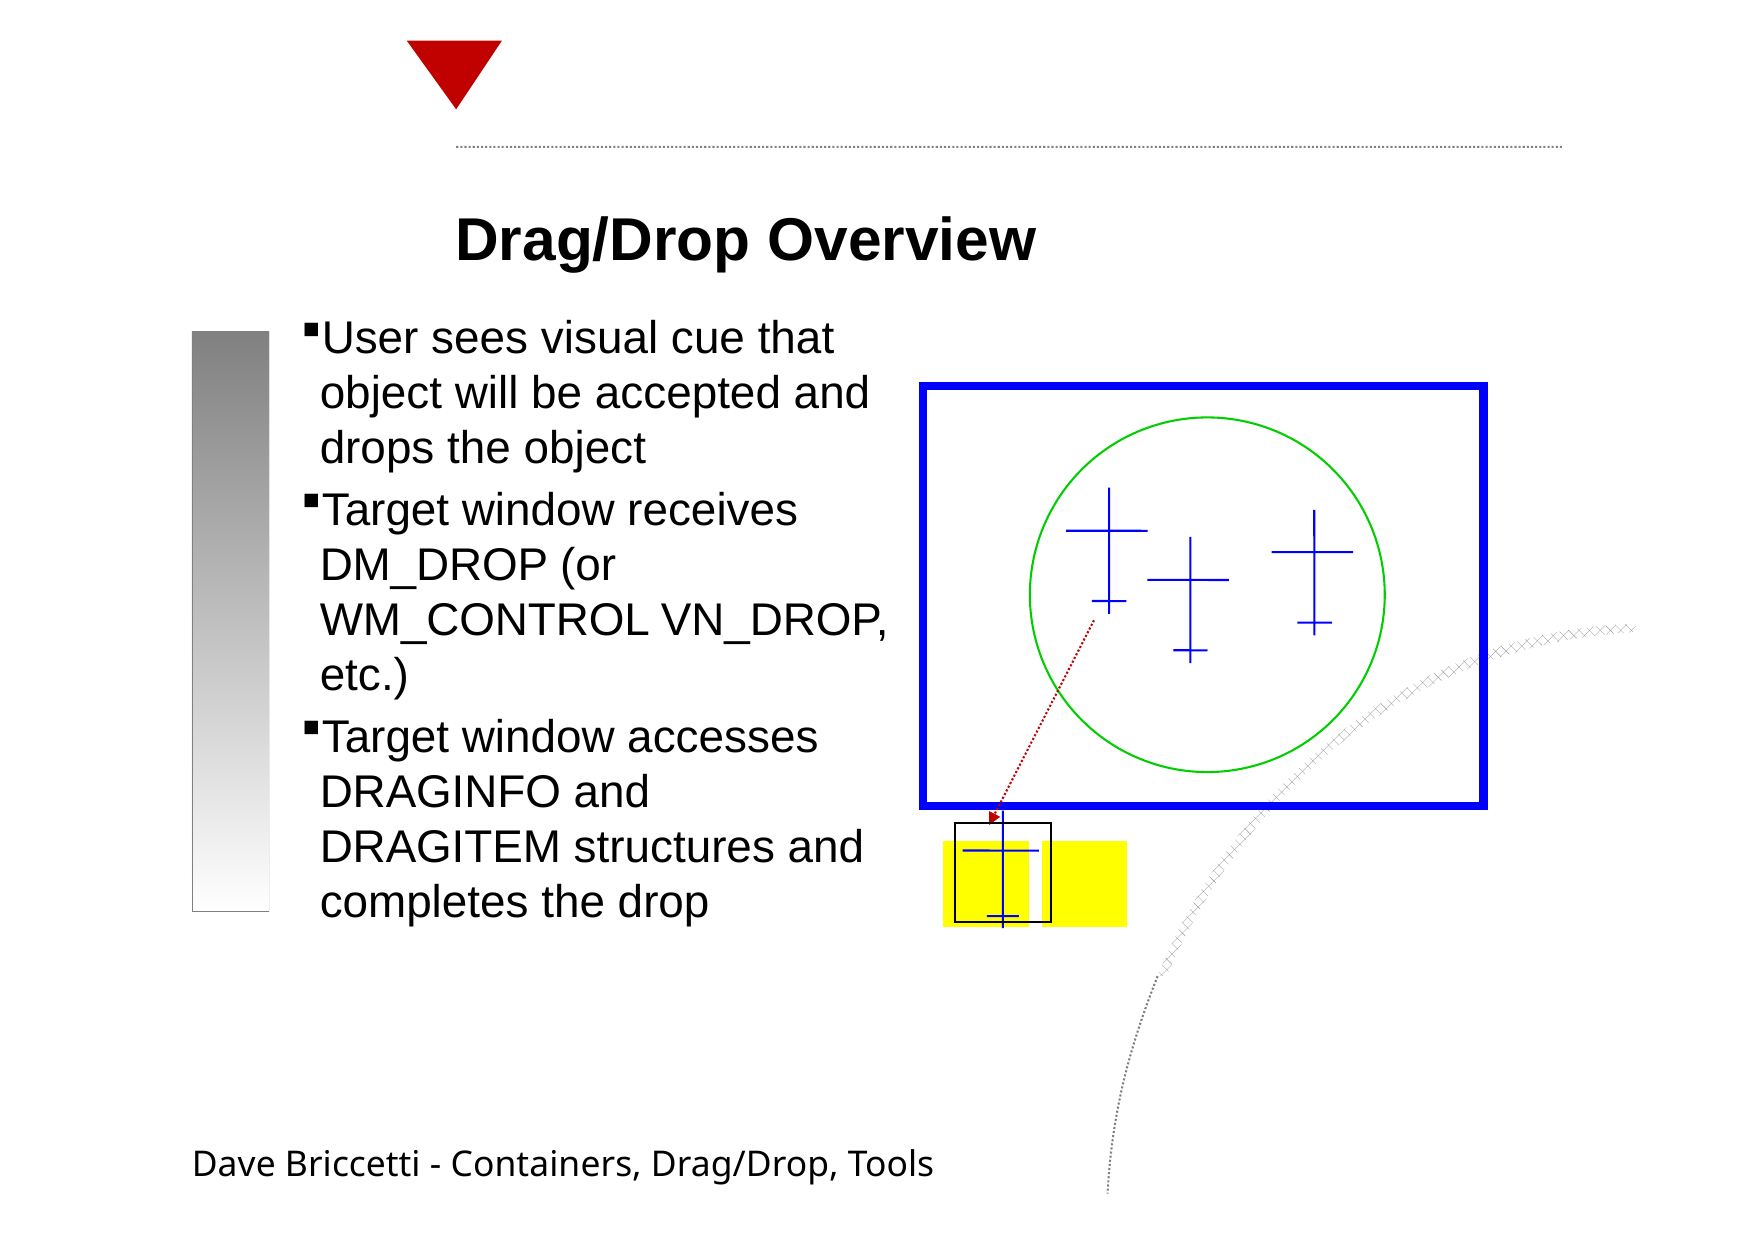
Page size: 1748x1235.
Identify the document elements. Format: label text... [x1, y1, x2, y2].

text_box [989, 810, 1001, 822]
text_box [944, 842, 1002, 926]
text_box Drag/Drop Overview [455, 200, 1568, 273]
text_box [191, 331, 270, 912]
text_box [922, 385, 1484, 806]
text_box [1484, 624, 1636, 663]
text_box [1029, 417, 1385, 773]
text_box Dave Briccetti - Containers, Drag/Drop, Tools [191, 1141, 1505, 1184]
text_box User sees visual cue that object will be accepted and drops the object Target window receives DM_DROP (or WM_CONTROL VN_DROP, etc.) Target window accesses DRAGINFO and DRAGITEM structures and completes the drop [300, 307, 896, 927]
text_box [1157, 806, 1275, 977]
text_box [1112, 976, 1158, 1141]
text_box [406, 40, 503, 110]
text_box [1042, 842, 1127, 926]
text_box [954, 822, 1051, 923]
